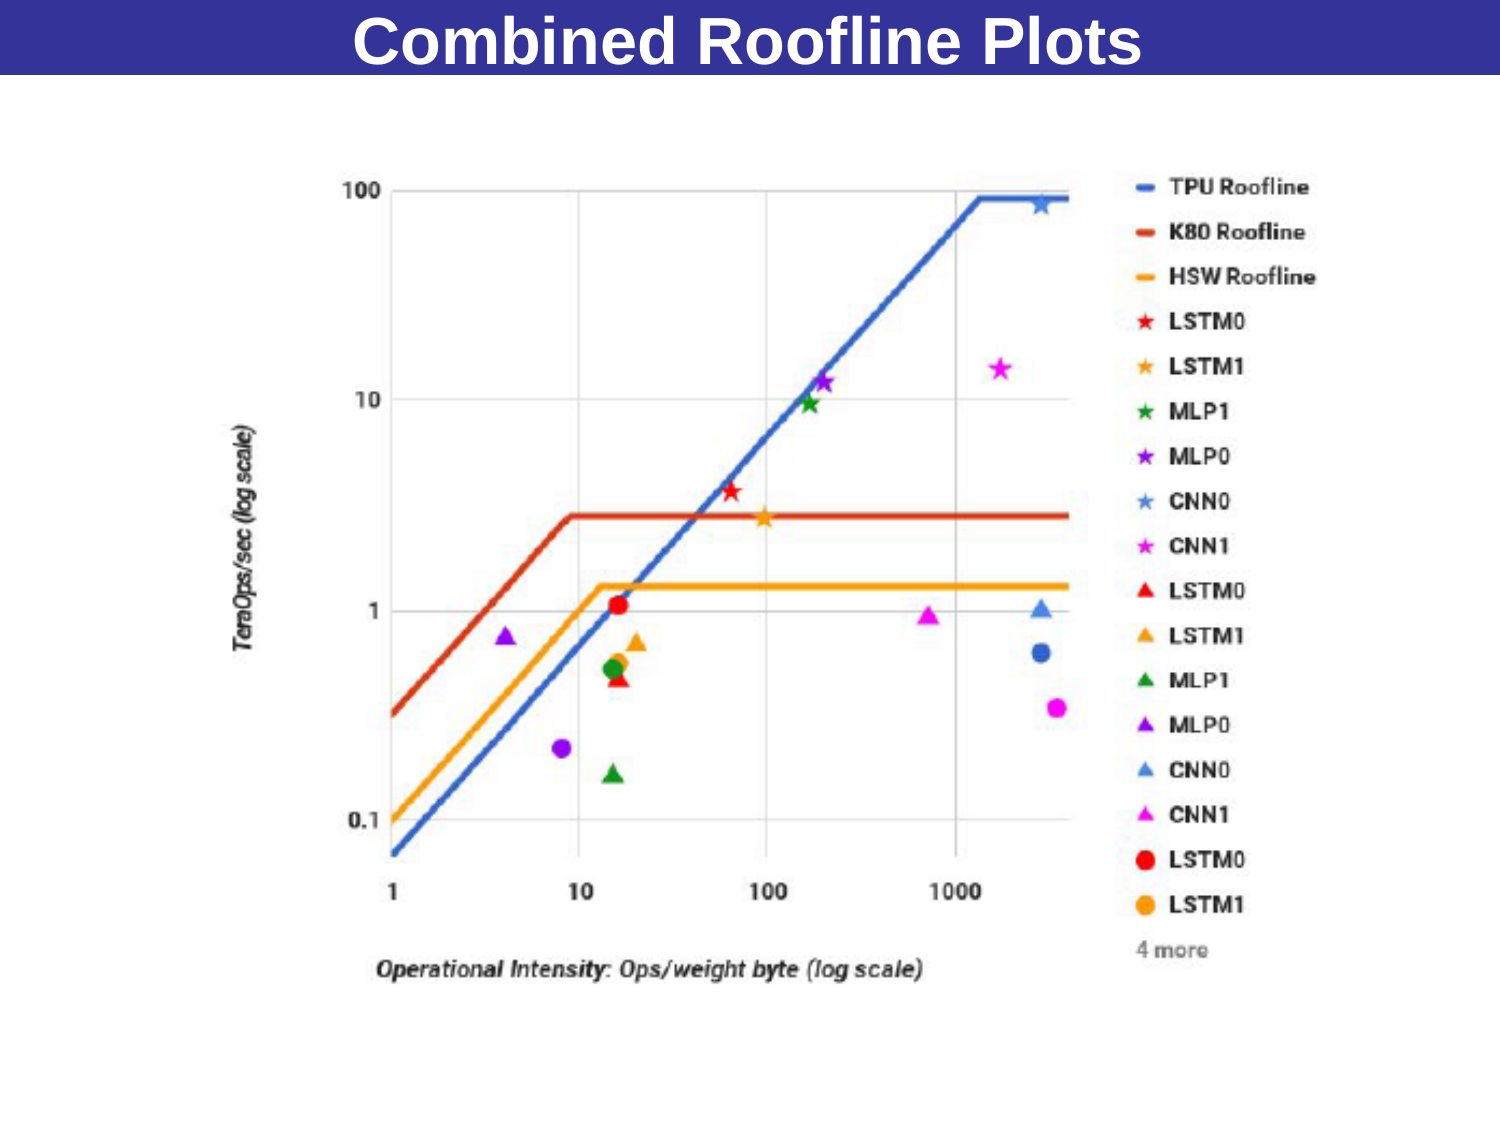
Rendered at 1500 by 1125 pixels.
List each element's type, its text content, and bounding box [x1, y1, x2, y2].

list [75, 137, 1406, 1026]
title Combined Roofline Plots [0, 0, 1500, 75]
